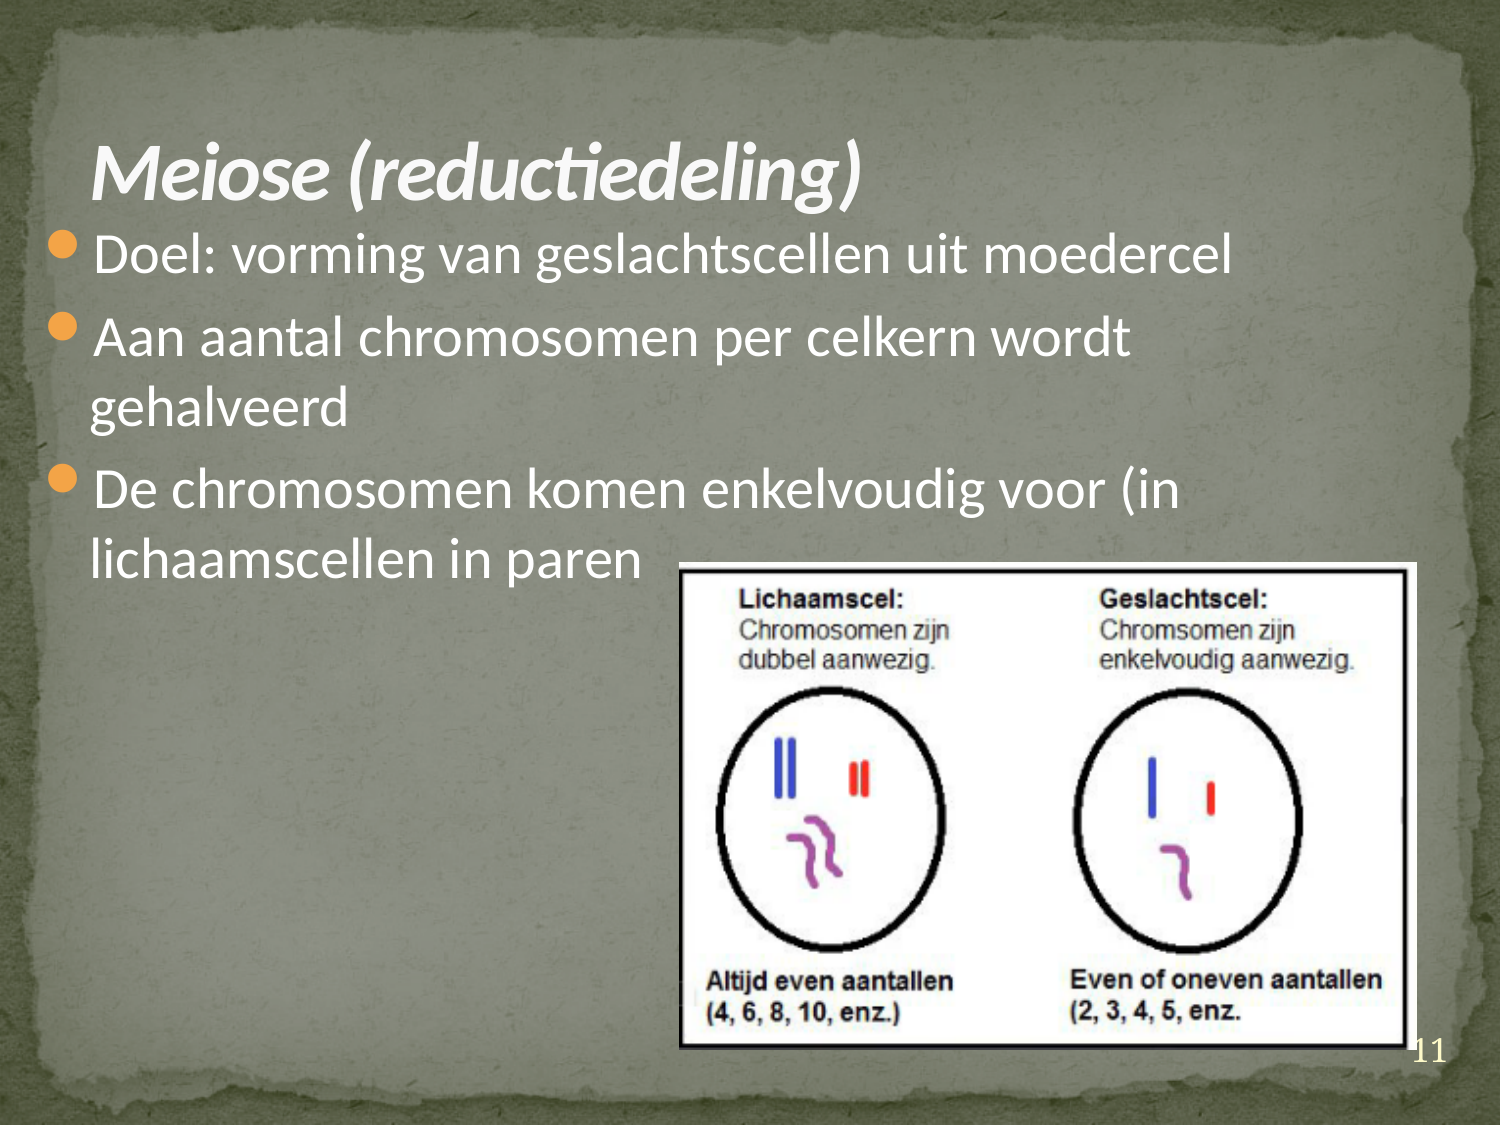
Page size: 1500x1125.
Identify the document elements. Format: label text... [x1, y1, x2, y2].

slide_number 11 [1379, 1014, 1480, 1089]
picture [679, 562, 1418, 1051]
title Meiose (reductiedeling) [74, 24, 1425, 225]
list Doel: vorming van geslachtscellen uit moedercel Aan aantal chromosomen per celkern wordt gehalveerd De chromosomen komen enkelvoudig voor (in lichaamscellen in paren [29, 208, 1255, 951]
